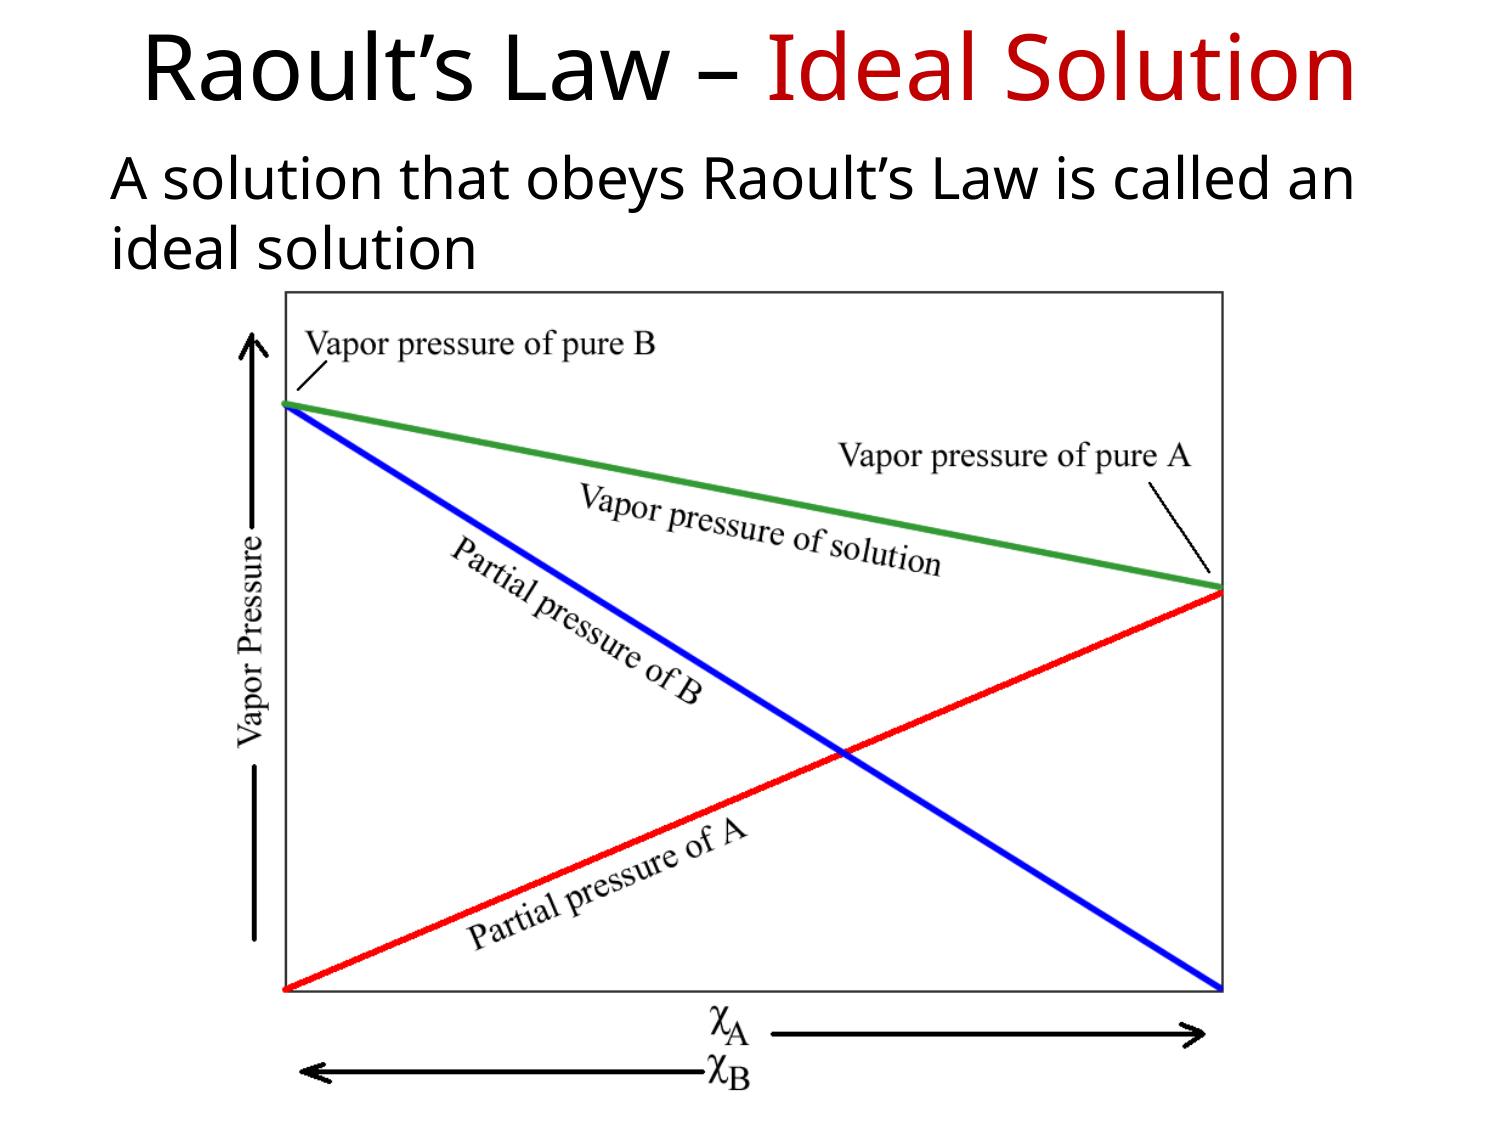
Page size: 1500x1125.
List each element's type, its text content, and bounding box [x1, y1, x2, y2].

picture [138, 189, 1383, 1123]
text_box A solution that obeys Raoult’s Law is called an ideal solution [95, 133, 1386, 289]
title Raoult’s Law – Ideal Solution [112, 0, 1388, 128]
